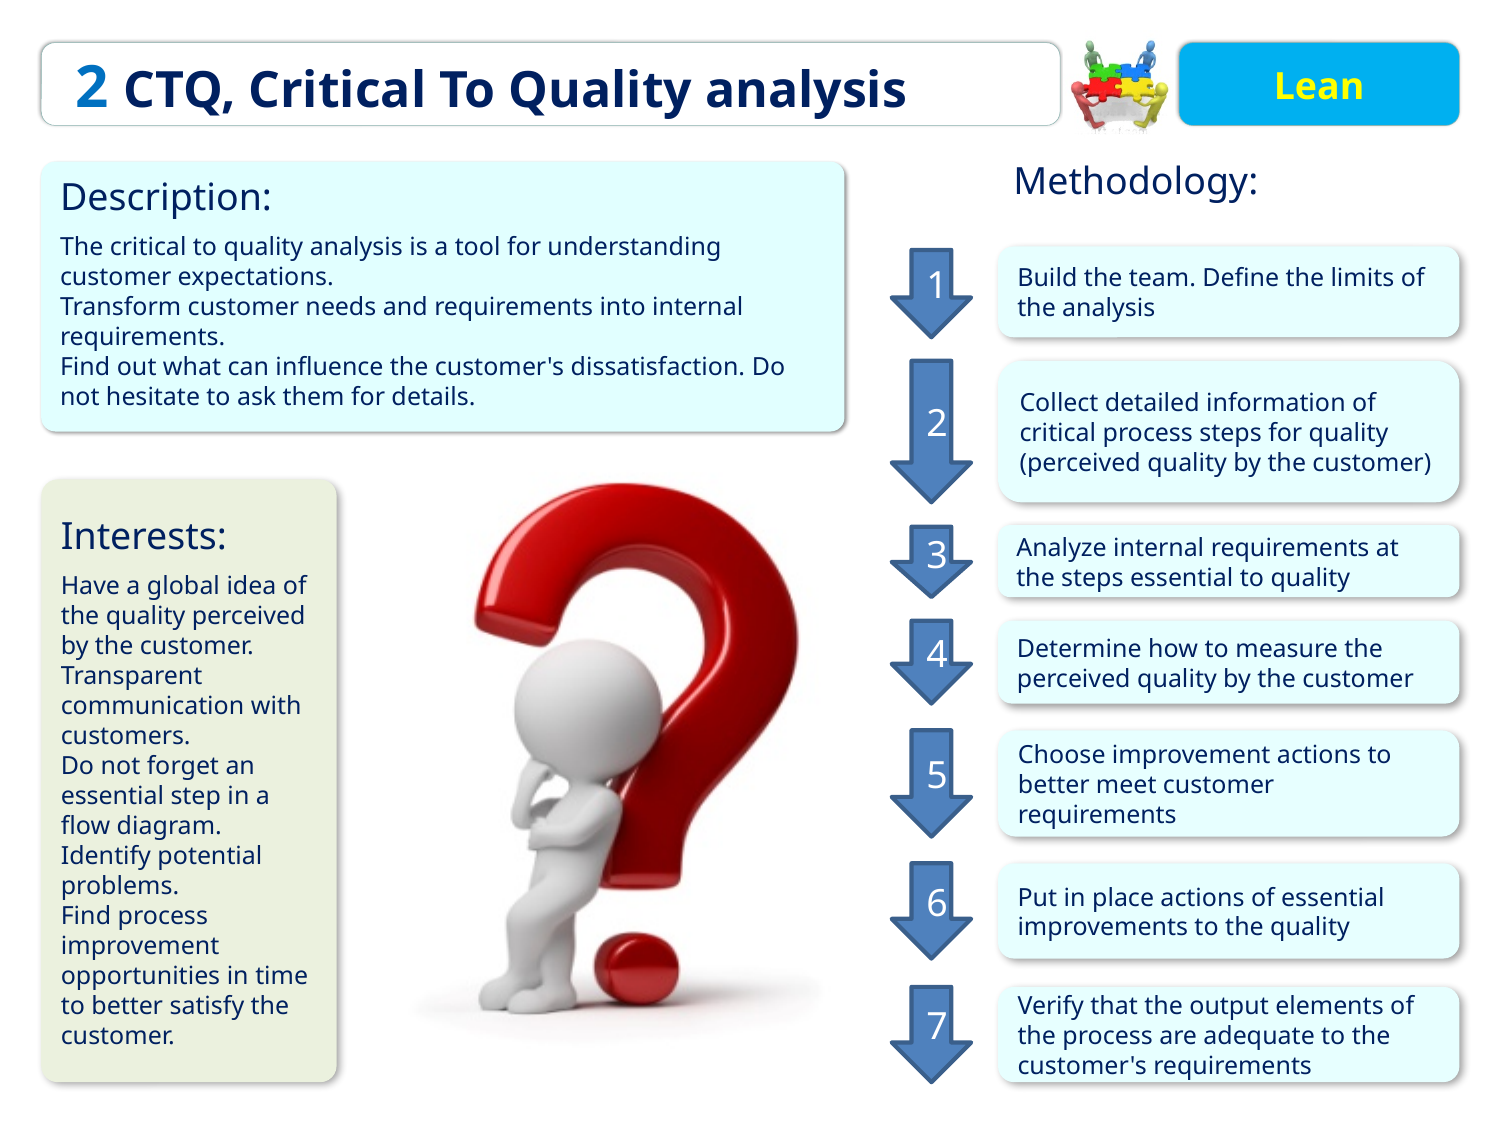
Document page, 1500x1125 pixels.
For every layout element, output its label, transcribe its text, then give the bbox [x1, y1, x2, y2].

text_box Collect detailed information of critical process steps for quality (perceived quality by the customer) [995, 358, 1462, 505]
text_box Build the team. Define the limits of the analysis [995, 244, 1462, 340]
text_box Analyze internal requirements at the steps essential to quality [995, 522, 1462, 600]
text_box Description: The critical to quality analysis is a tool for understanding customer expectations. Transform customer needs and requirements into internal requirements. Find out what can influence the customer's dissatisfaction. Do not hesitate to ask them for details. [39, 159, 847, 434]
text_box 2 CTQ, Critical To Quality analysis [39, 40, 1058, 128]
text_box Put in place actions of essential improvements to the quality [995, 861, 1462, 961]
text_box Methodology: [995, 146, 1460, 211]
picture [1063, 30, 1175, 143]
text_box 4 [889, 618, 974, 706]
text_box 3 [889, 524, 974, 599]
text_box Interests: Have a global idea of the quality perceived by the customer. Transparent communication with customers. Do not forget an essential step in a flow diagram. Identify potential problems. Find process improvement opportunities in time to better satisfy the customer. [39, 477, 339, 1085]
text_box 2 [889, 358, 974, 505]
text_box 1 [889, 247, 974, 340]
text_box 5 [889, 728, 974, 839]
text_box Lean [1181, 40, 1462, 128]
text_box Determine how to measure the perceived quality by the customer [995, 618, 1462, 706]
text_box 6 [889, 861, 974, 961]
text_box Verify that the output elements of the process are adequate to the customer's requirements [995, 984, 1462, 1085]
picture [371, 444, 857, 1083]
text_box Choose improvement actions to better meet customer requirements [995, 728, 1462, 839]
text_box 7 [889, 984, 974, 1085]
